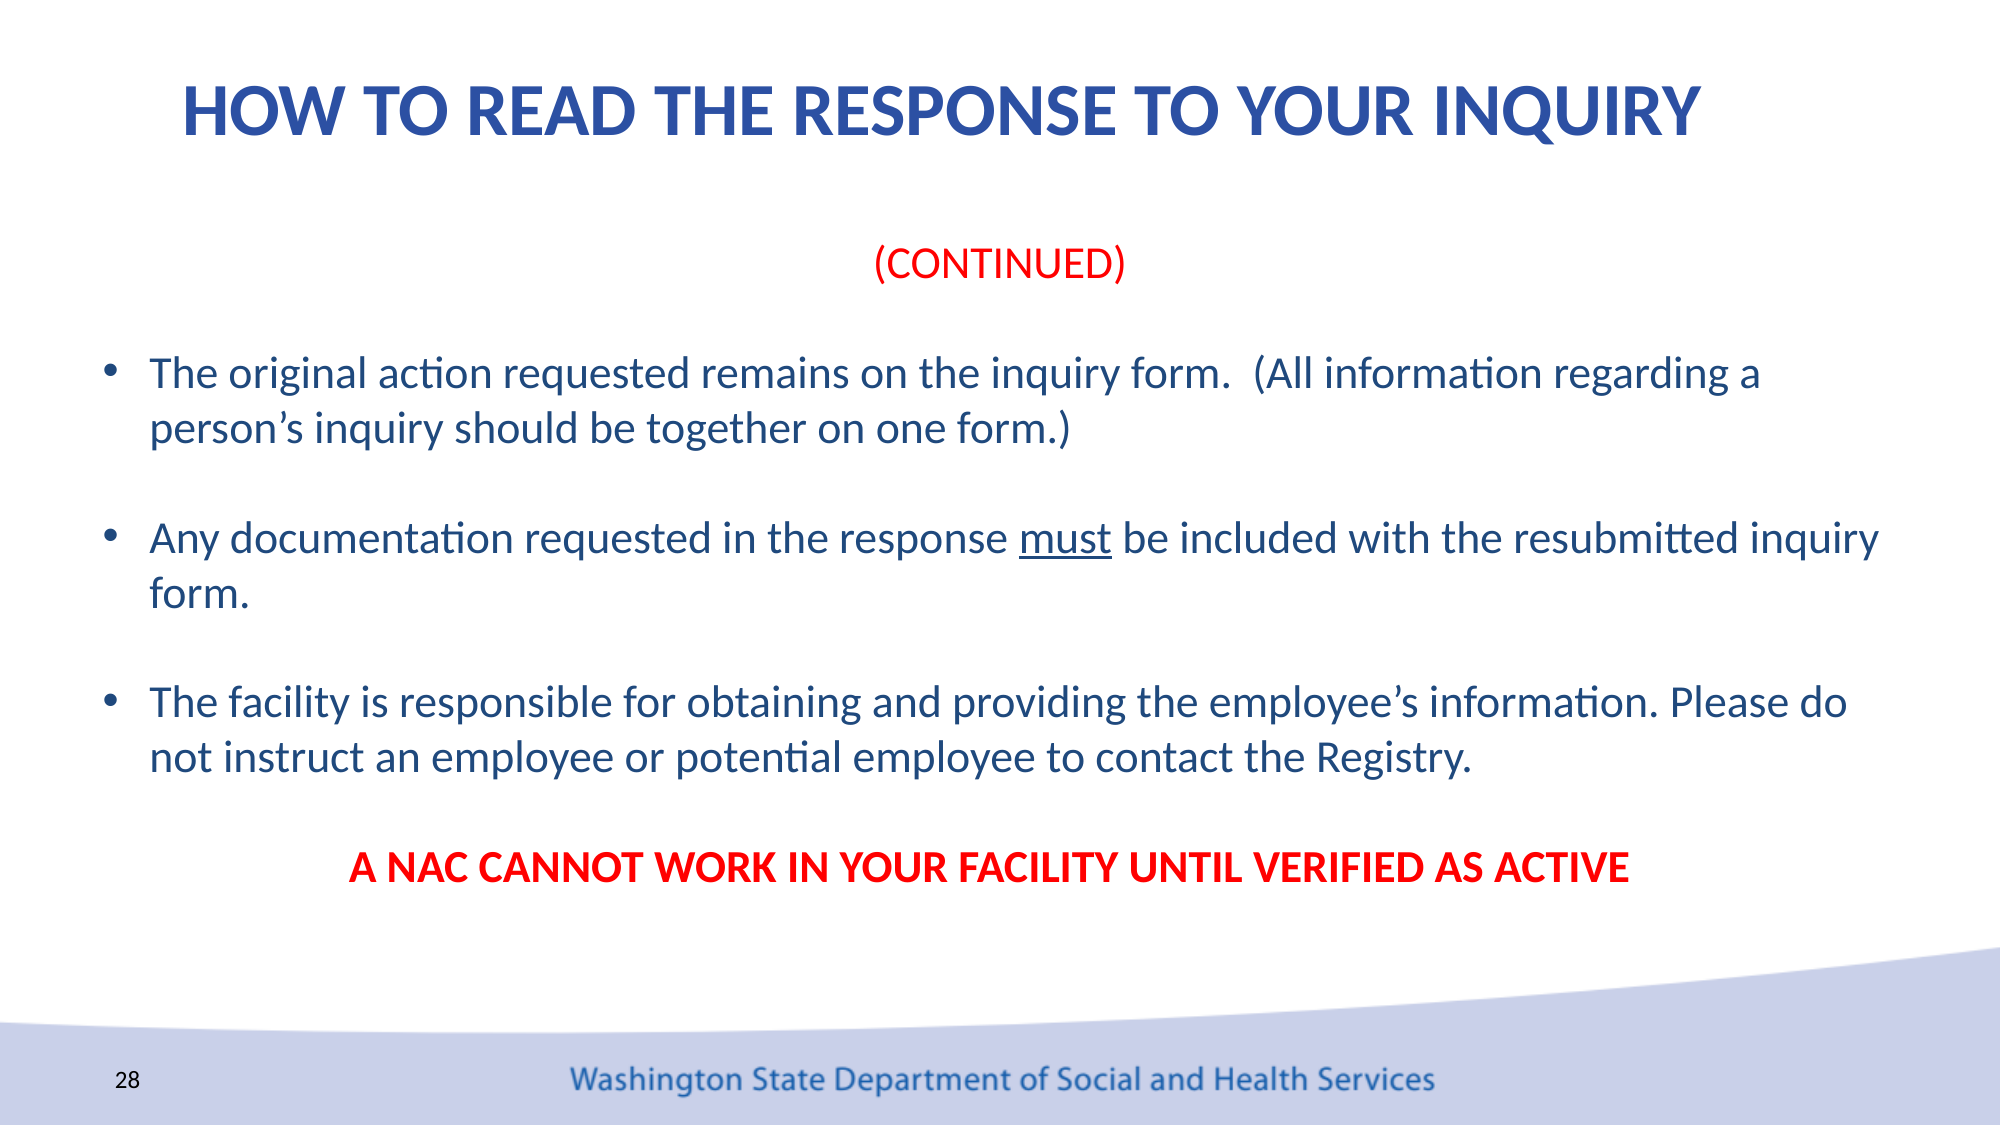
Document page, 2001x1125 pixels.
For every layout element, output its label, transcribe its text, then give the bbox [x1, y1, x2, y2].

text_box HOW TO READ THE RESPONSE TO YOUR INQUIRY [167, 52, 1719, 158]
slide_number 28 [99, 1048, 550, 1108]
text_box (CONTINUED) The original action requested remains on the inquiry form. (All information regarding a person’s inquiry should be together on one form.) Any documentation requested in the response must be included with the resubmitted inquiry form. The facility is responsible for obtaining and providing the employee’s information. Please do not instruct an employee or potential employee to contact the Registry. A NAC CANNOT WORK IN YOUR FACILITY UNTIL VERIFIED AS ACTIVE [87, 169, 1913, 1010]
